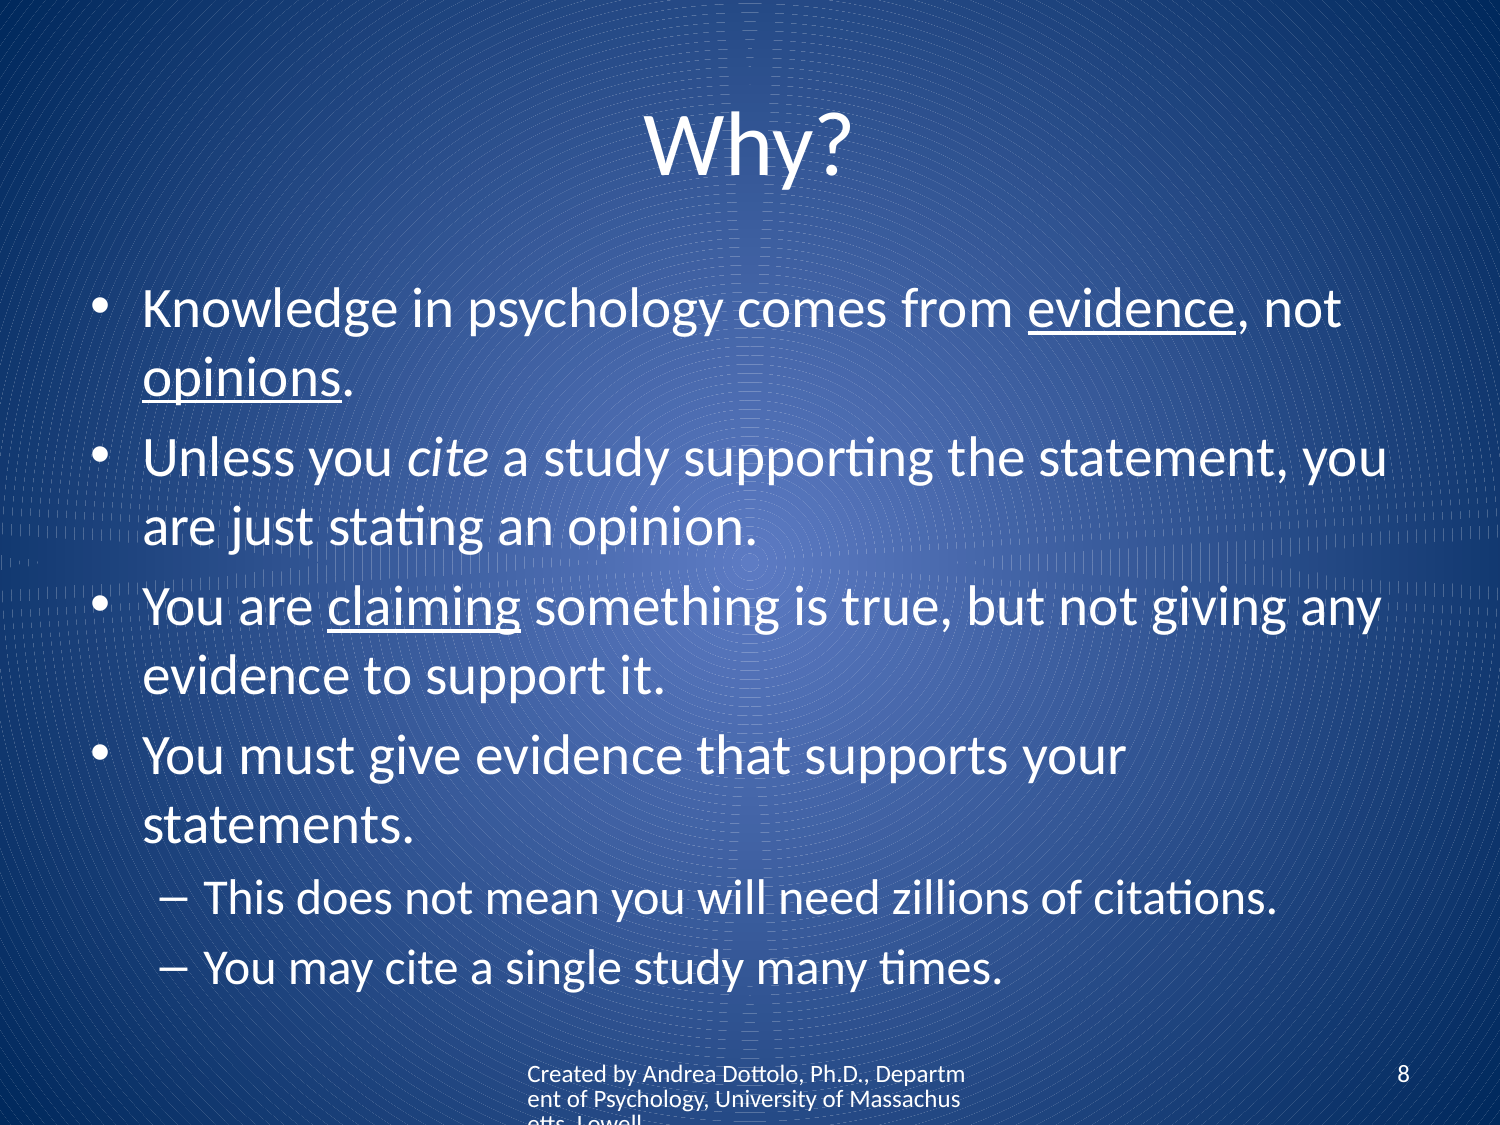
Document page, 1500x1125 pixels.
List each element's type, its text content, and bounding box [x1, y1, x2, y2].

list Knowledge in psychology comes from evidence, not opinions. Unless you cite a study supporting the statement, you are just stating an opinion. You are claiming something is true, but not giving any evidence to support it. You must give evidence that supports your statements. This does not mean you will need zillions of citations. You may cite a single study many times. [75, 262, 1425, 1005]
footer Created by Andrea Dottolo, Ph.D., Department of Psychology, University of Massachusetts, Lowell [512, 1042, 988, 1103]
title Why? [75, 45, 1425, 233]
slide_number 8 [1074, 1042, 1425, 1103]
